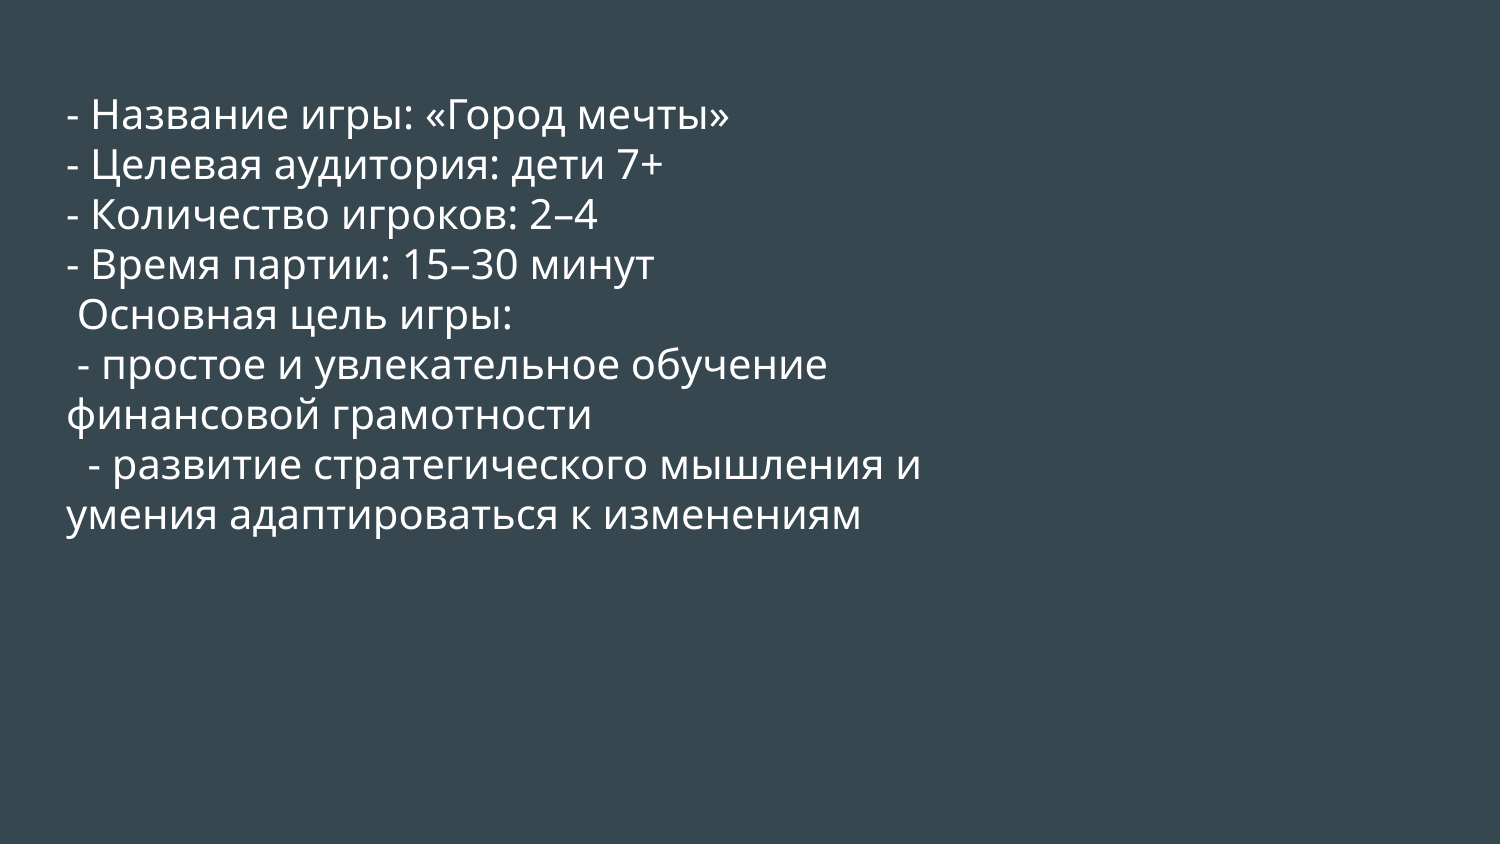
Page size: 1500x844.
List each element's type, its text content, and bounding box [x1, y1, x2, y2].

title - Название игры: «Город мечты» - Целевая аудитория: дети 7+ - Количество игроков: 2–4 - Время партии: 15–30 минут Основная цель игры: - простое и увлекательное обучение финансовой грамотности - развитие стратегического мышления и умения адаптироваться к изменениям [51, 72, 1100, 539]
